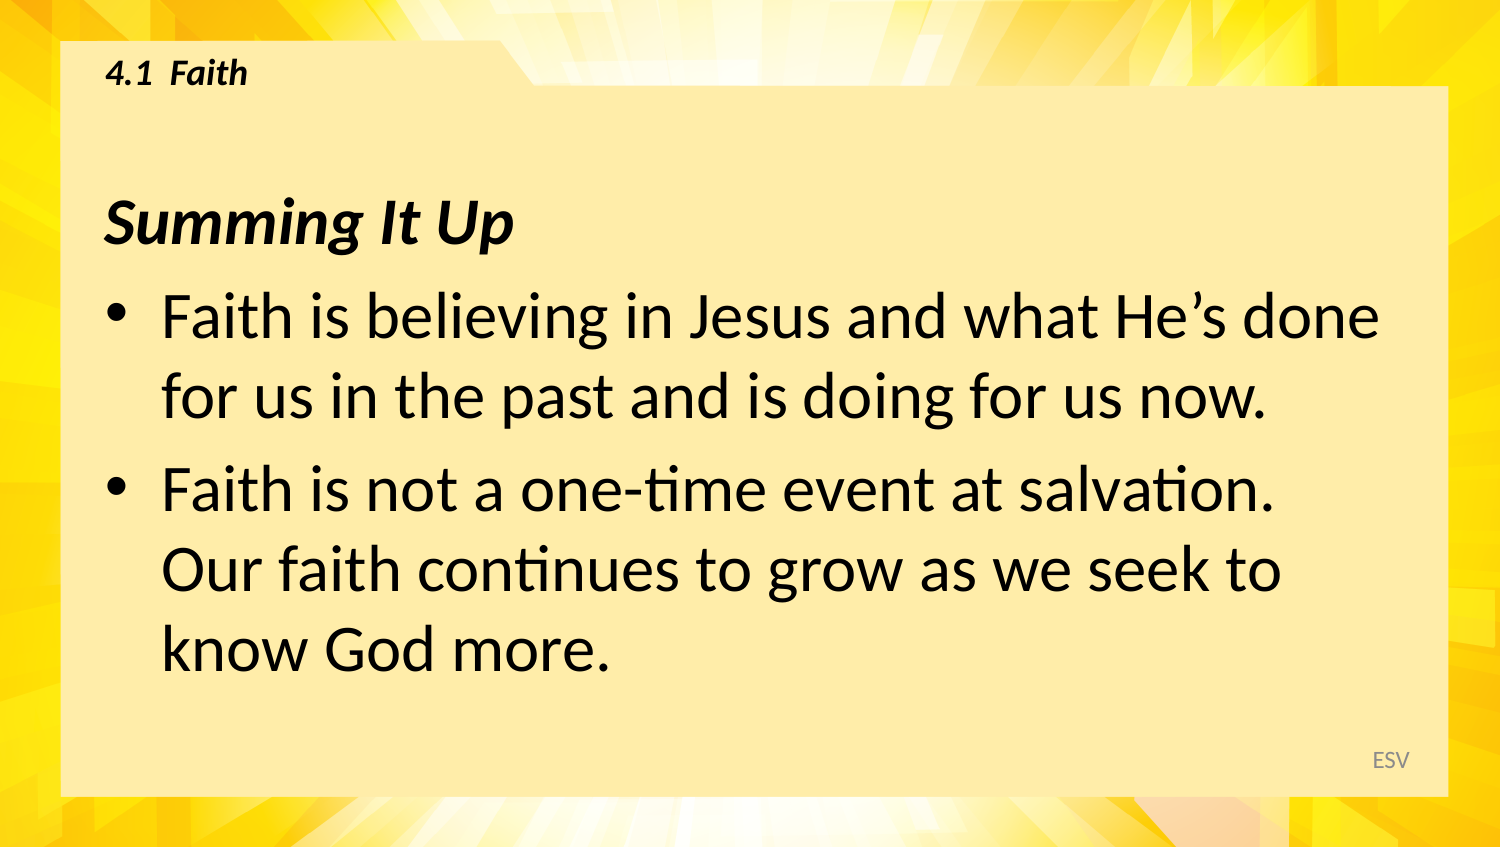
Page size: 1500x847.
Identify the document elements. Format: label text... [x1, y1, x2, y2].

title 4.1 Faith [89, 33, 1420, 108]
footer ESV [950, 736, 1425, 782]
list Summing It Up Faith is believing in Jesus and what He’s done for us in the past and is doing for us now. Faith is not a one-time event at salvation. Our faith continues to grow as we seek to know God more. [89, 141, 1403, 722]
picture [0, 0, 1500, 847]
